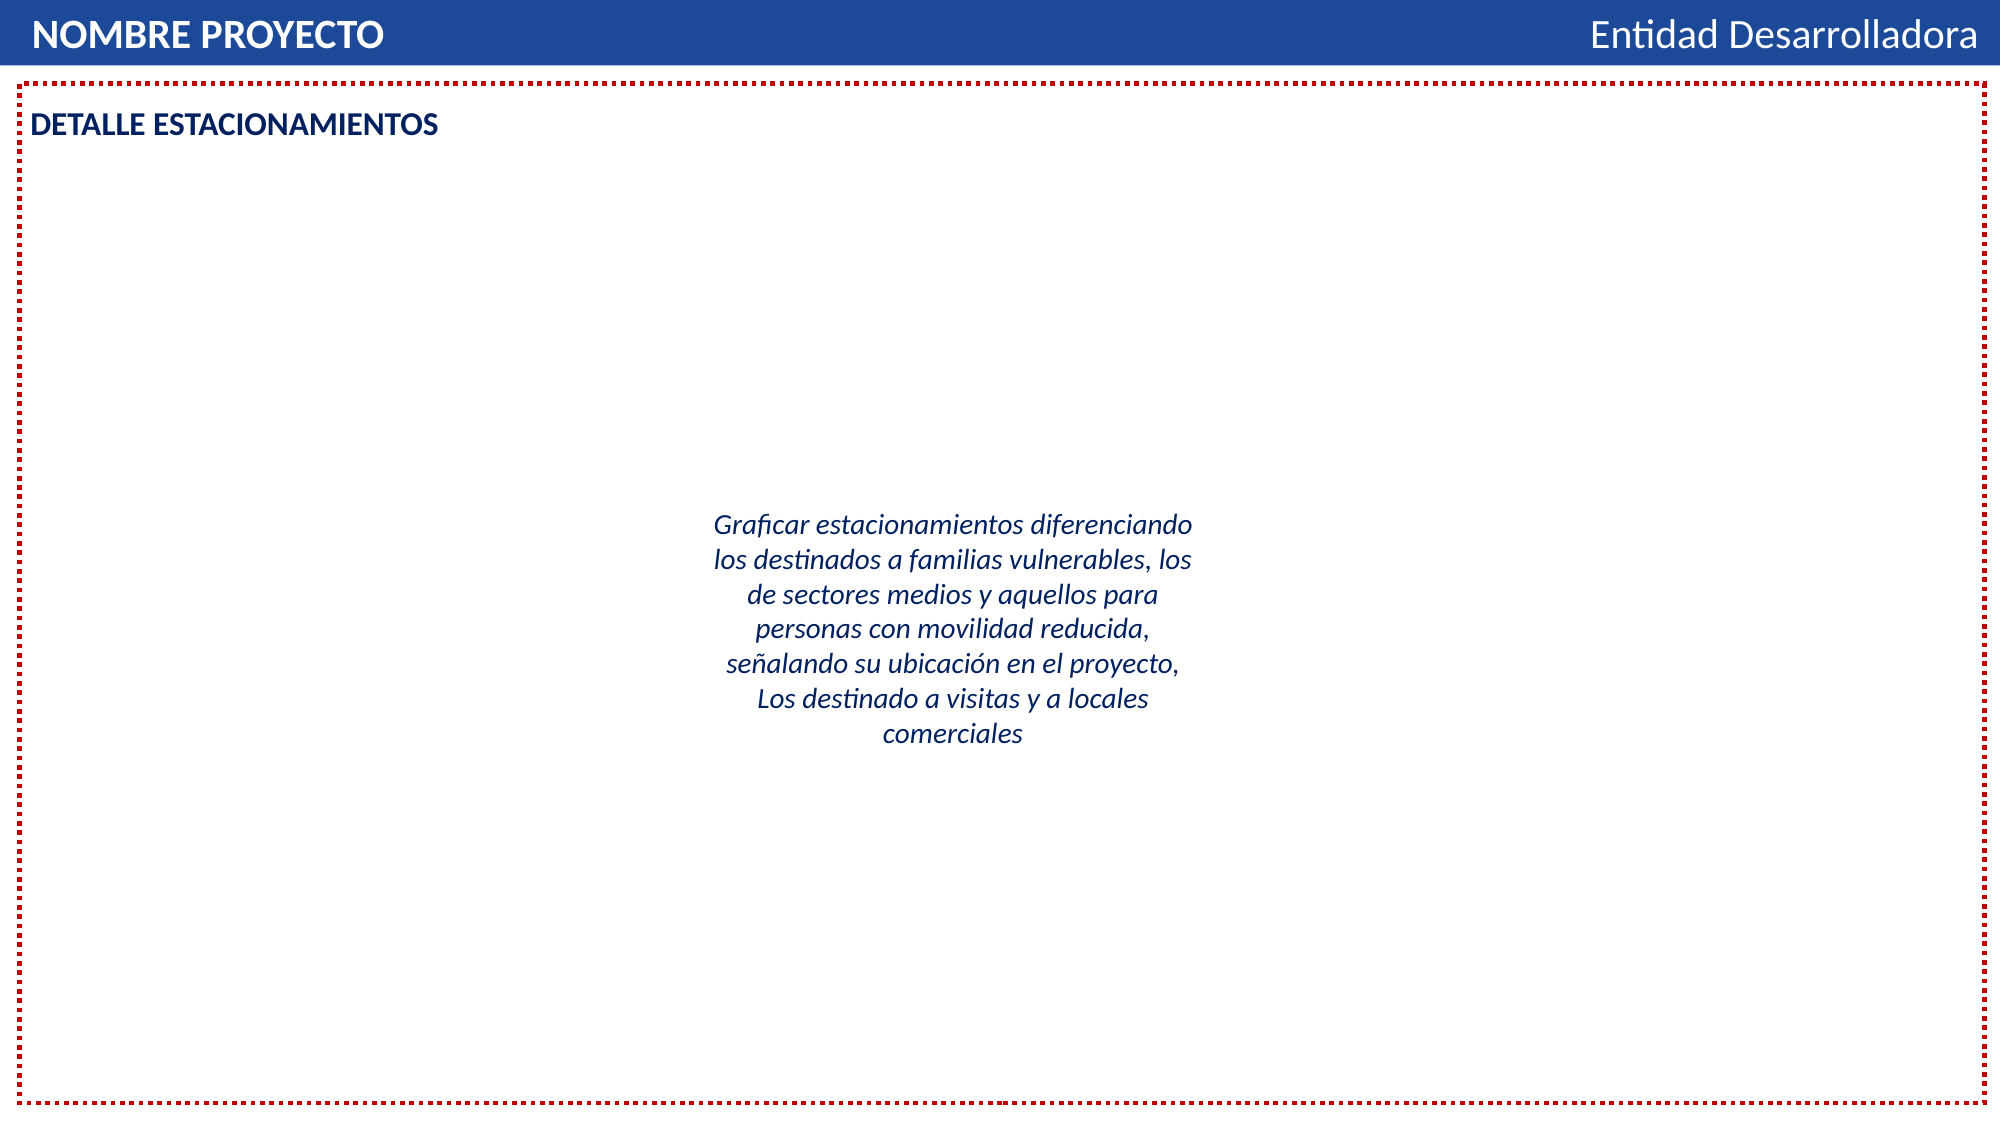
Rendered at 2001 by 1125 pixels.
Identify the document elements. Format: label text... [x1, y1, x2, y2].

text_box DETALLE ESTACIONAMIENTOS [15, 94, 1891, 190]
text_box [0, 0, 2000, 66]
text_box [19, 83, 1985, 1104]
